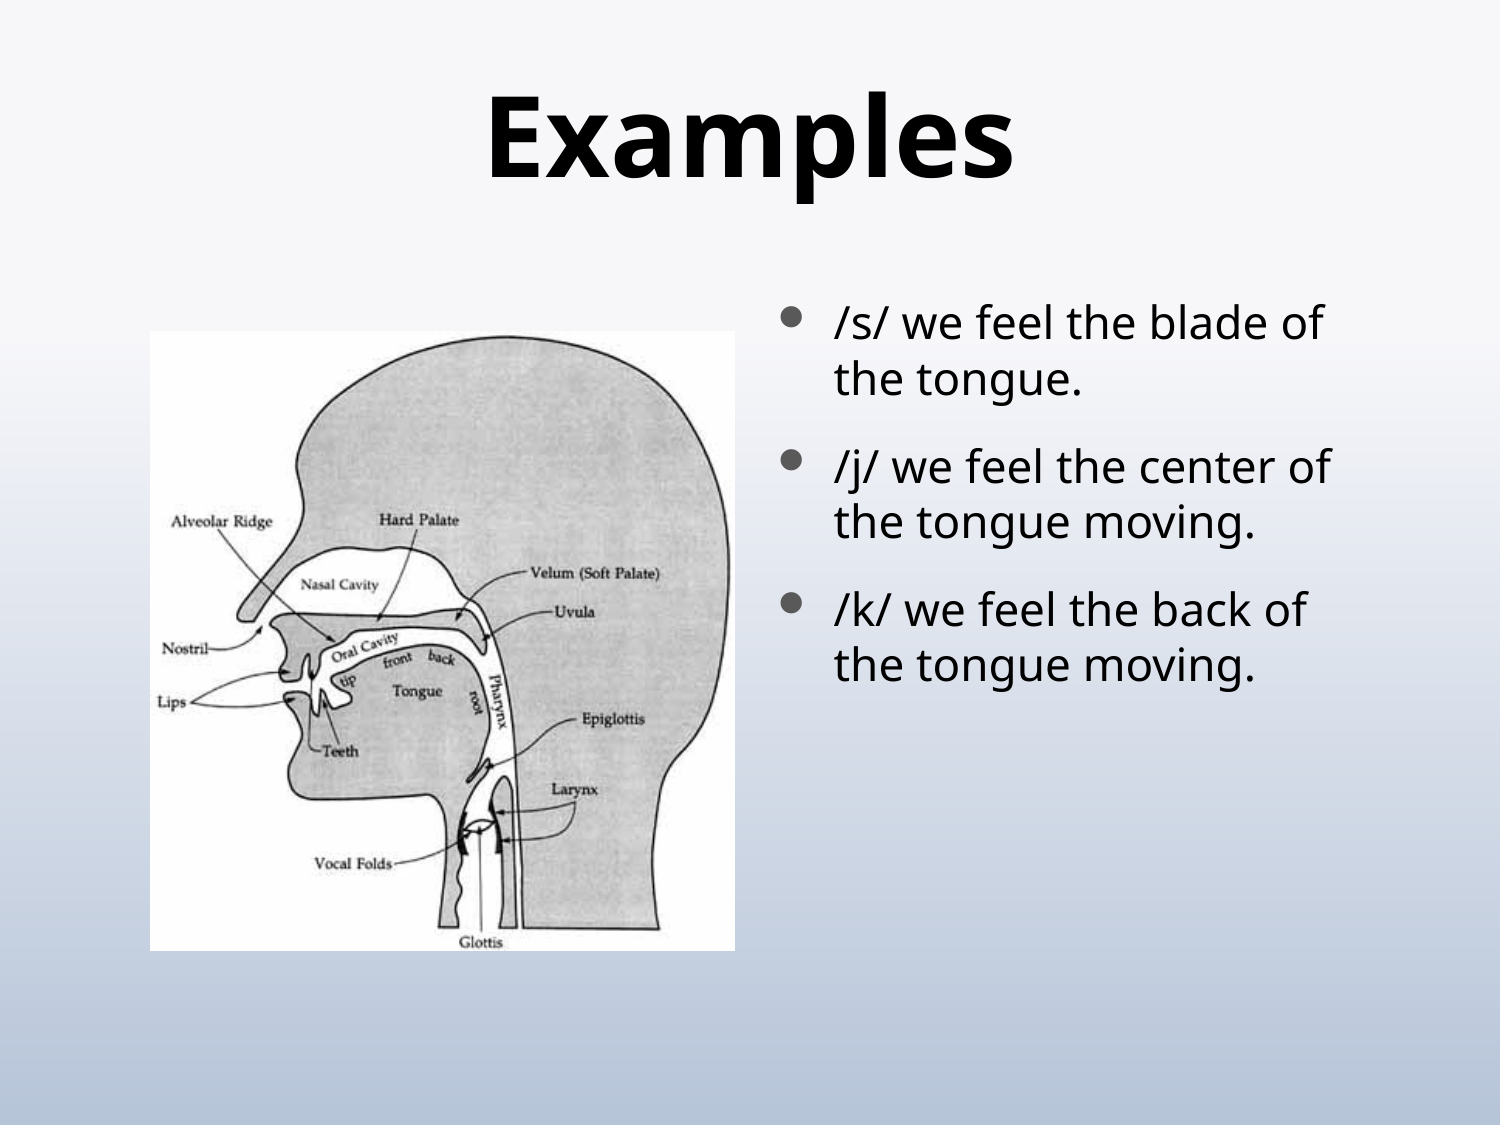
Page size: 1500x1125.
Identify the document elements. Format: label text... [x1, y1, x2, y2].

title Examples [150, 37, 1350, 245]
list /s/ we feel the blade of the tongue. /j/ we feel the center of the tongue moving. /k/ we feel the back of the tongue moving. [762, 286, 1348, 995]
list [148, 284, 737, 997]
